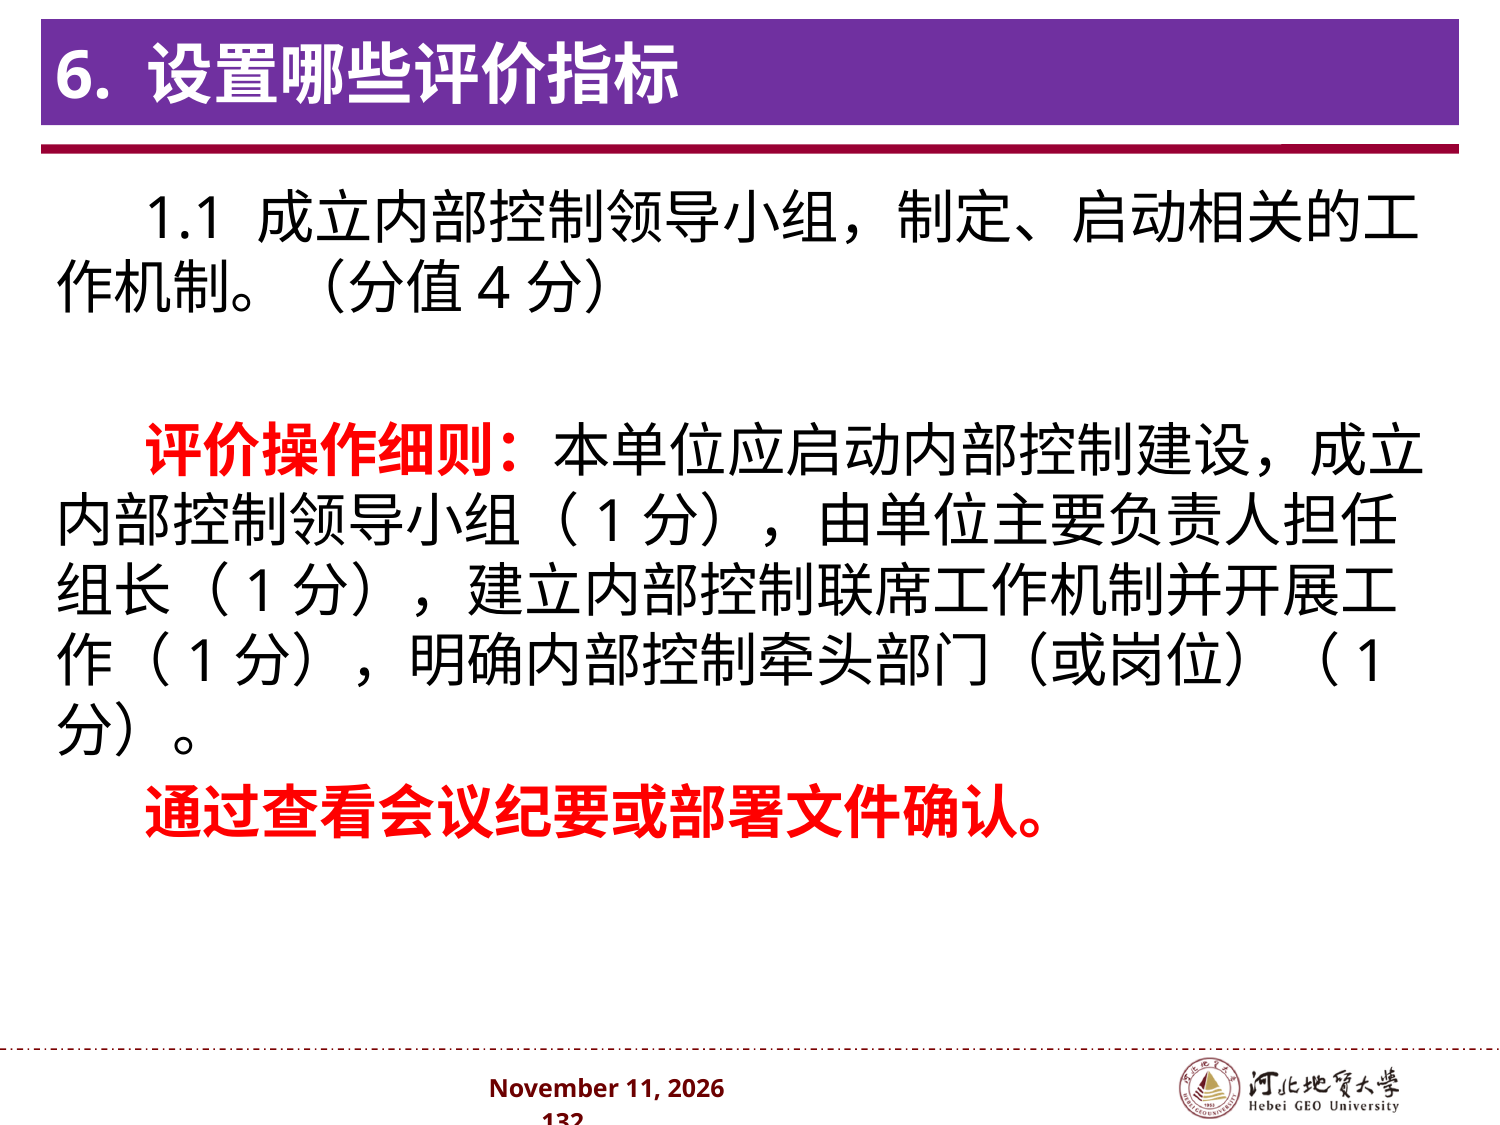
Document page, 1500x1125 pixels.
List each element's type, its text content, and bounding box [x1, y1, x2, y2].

list 1.1 成立内部控制领导小组，制定、启动相关的工作机制。（分值4分） 评价操作细则：本单位应启动内部控制建设，成立内部控制领导小组（1分），由单位主要负责人担任组长（1分），建立内部控制联席工作机制并开展工作（1分），明确内部控制牵头部门（或岗位）（1分）。 通过查看会议纪要或部署文件确认。 [40, 172, 1460, 1036]
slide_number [473, 1064, 990, 1109]
title 6. 设置哪些评价指标 [40, 18, 1460, 126]
picture [1159, 1049, 1420, 1125]
